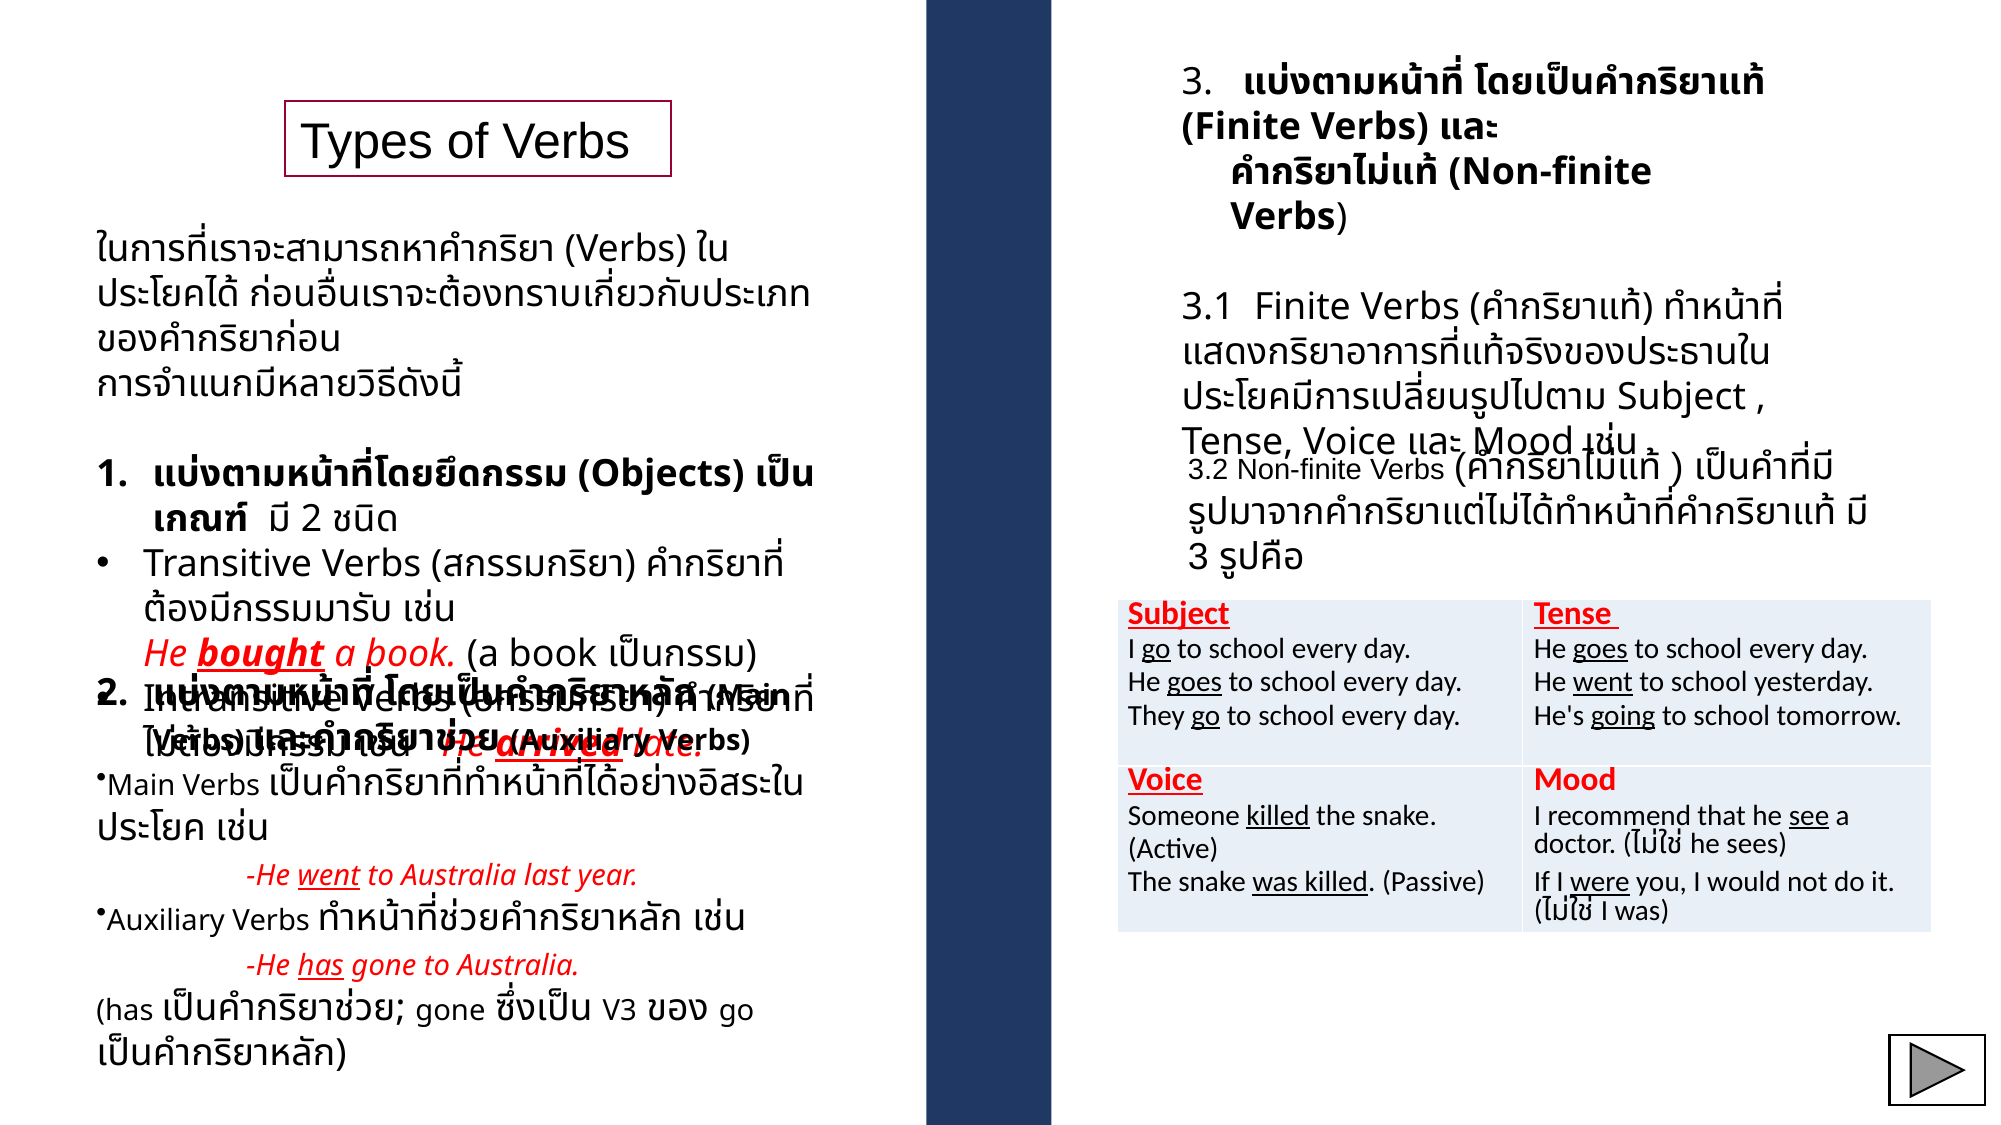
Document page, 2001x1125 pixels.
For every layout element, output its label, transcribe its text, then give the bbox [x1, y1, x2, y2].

text_box [1888, 1034, 1986, 1106]
text_box Types of Verbs [285, 101, 672, 176]
text_box [925, 0, 1052, 1125]
text_box แบ่งตามหน้าที่ โดยเป็นคำกริยาหลัก (Main Verbs) และคำกริยาช่วย (Auxiliary Verbs) Main Verbs เป็นคำกริยาที่ทำหน้าที่ได้อย่างอิสระในประโยค เช่น -He went to Australia last year. Auxiliary Verbs ทำหน้าที่ช่วยคำกริยาหลัก เช่น -He has gone to Australia. (has เป็นคำกริยาช่วย; gone ซึ่งเป็น V3 ของ go เป็นคำกริยาหลัก) [81, 660, 838, 1081]
table_header Subject I go to school every day. He goes to school every day. They go to school every day. [1118, 600, 1522, 765]
table_cell Voice Someone killed the snake. (Active) The snake was killed. (Passive) [1118, 767, 1522, 932]
text_box 3.2 Non-finite Verbs (คำกริยาไม่แท้ ) เป็นคำที่มีรูปมาจากคำกริยาแต่ไม่ได้ทำหน้าที่คำกริยาแท้ มี 3 รูปคือ [1173, 434, 1890, 585]
table_cell Mood I recommend that he see a doctor. (ไม่ใช่ he sees) If I were you, I would not do it. (ไม่ใช่ I was) [1523, 767, 1931, 932]
table_header Tense He goes to school every day. He went to school yesterday. He's going to school tomorrow. [1523, 600, 1931, 765]
text_box ในการที่เราจะสามารถหาคำกริยา (Verbs) ในประโยคได้ ก่อนอื่นเราจะต้องทราบเกี่ยวกับประเภทของคำกริยาก่อน การจำแนกมีหลายวิธีดังนี้ แบ่งตามหน้าที่โดยยึดกรรม (Objects) เป็นเกณฑ์ มี 2 ชนิด Transitive Verbs (สกรรมกริยา) คำกริยาที่ต้องมีกรรมมารับ เช่น He bought a book. (a book เป็นกรรม) Intransitive Verbs (อกรรมกริยา) คำกริยาที่ไม่ต้องมีกรรม เช่น He arrived late. [81, 216, 844, 772]
text_box 3. แบ่งตามหน้าที่ โดยเป็นคำกริยาแท้ (Finite Verbs) และ คำกริยาไม่แท้ (Non-finite Verbs) 3.1 Finite Verbs (คำกริยาแท้) ทำหน้าที่แสดงกริยาอาการที่แท้จริงของประธานในประโยคมีการเปลี่ยนรูปไปตาม Subject , Tense, Voice และ Mood เช่น [1166, 49, 1874, 470]
